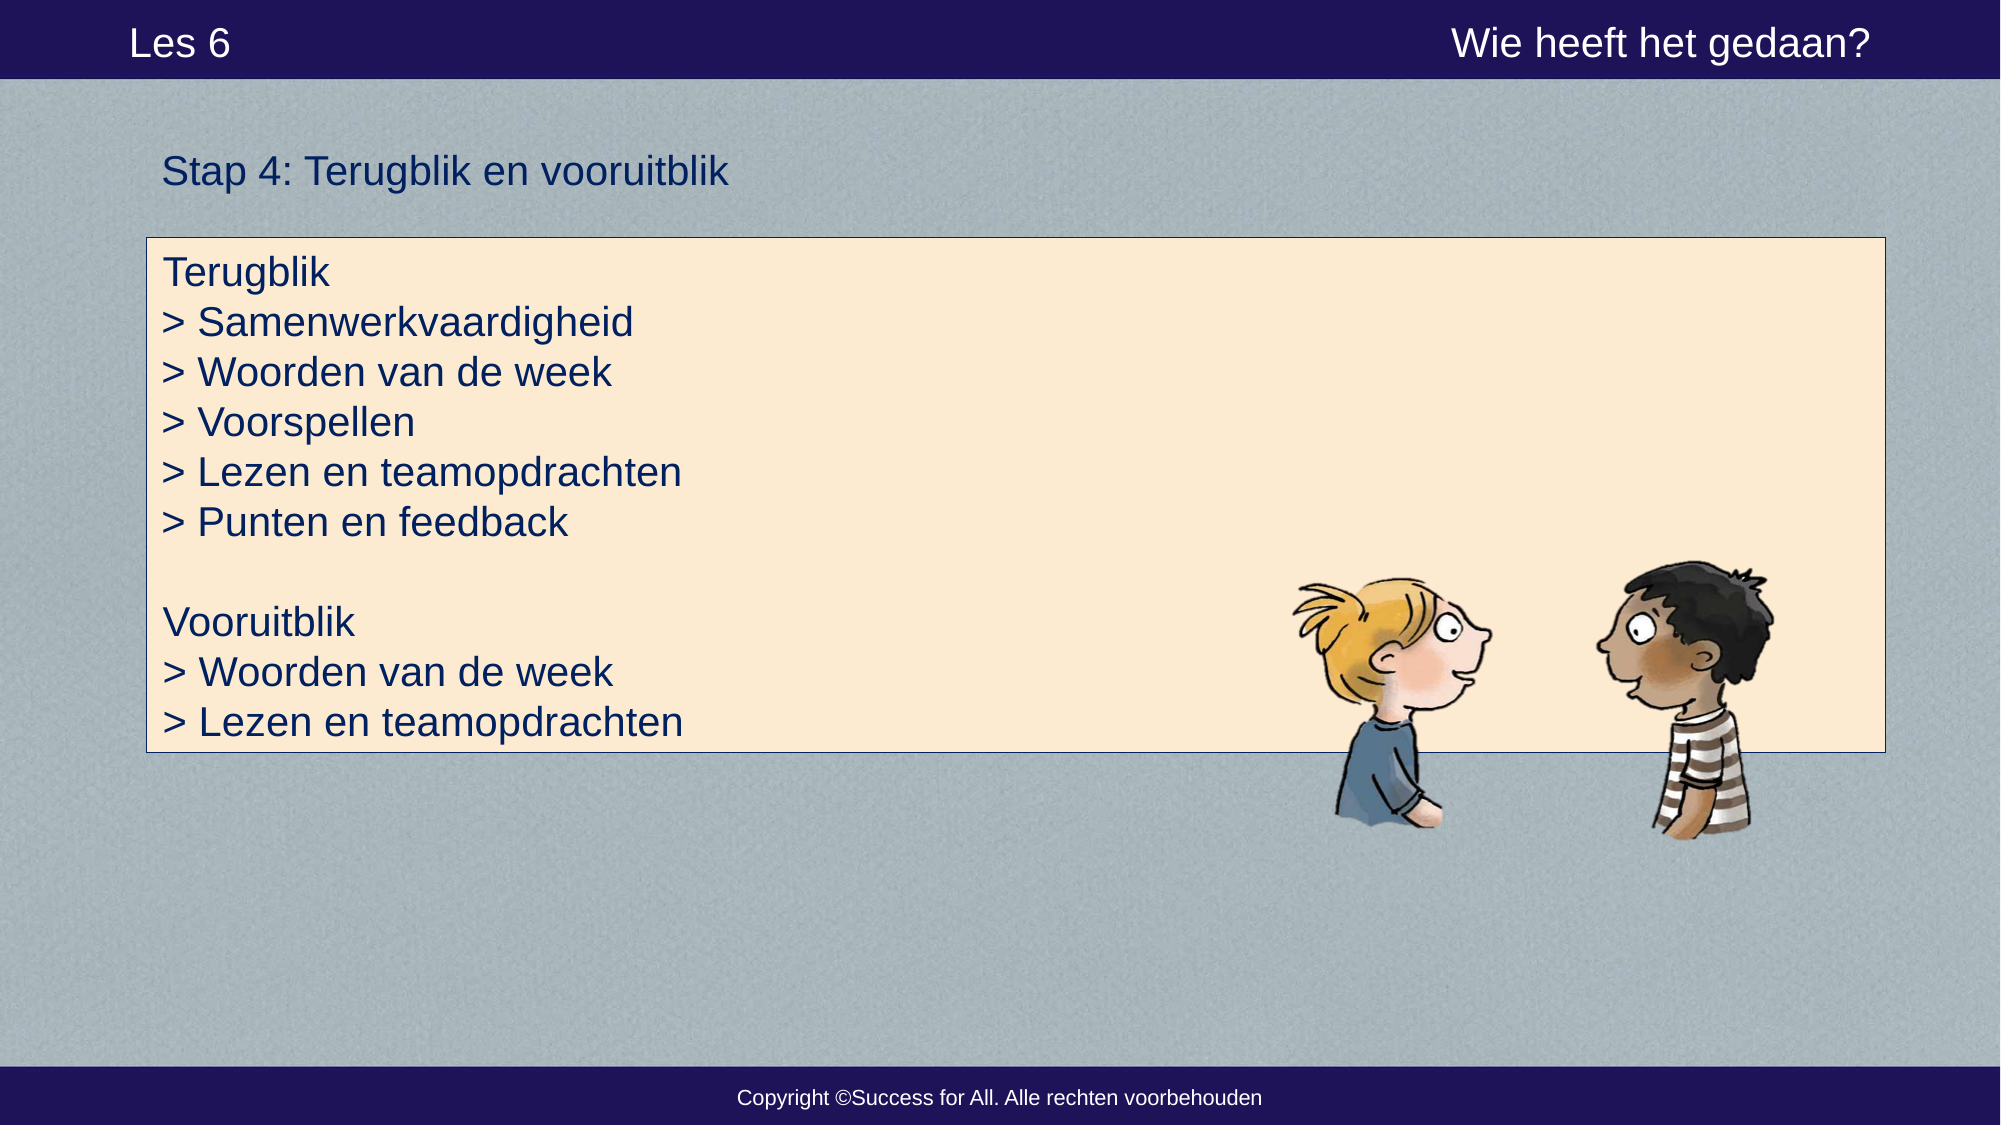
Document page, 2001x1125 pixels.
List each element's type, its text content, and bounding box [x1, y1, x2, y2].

text_box Wie heeft het gedaan? [999, 8, 1886, 73]
text_box Terugblik > Samenwerkvaardigheid > Woorden van de week > Voorspellen > Lezen en teamopdrachten > Punten en feedback Vooruitblik > Woorden van de week > Lezen en teamopdrachten [146, 237, 1886, 753]
text_box Les 6 [114, 8, 354, 73]
picture [0, 0, 2001, 1125]
text_box Stap 4: Terugblik en vooruitblik [146, 136, 939, 201]
text_box Copyright ©Success for All. Alle rechten voorbehouden [0, 1076, 2000, 1125]
